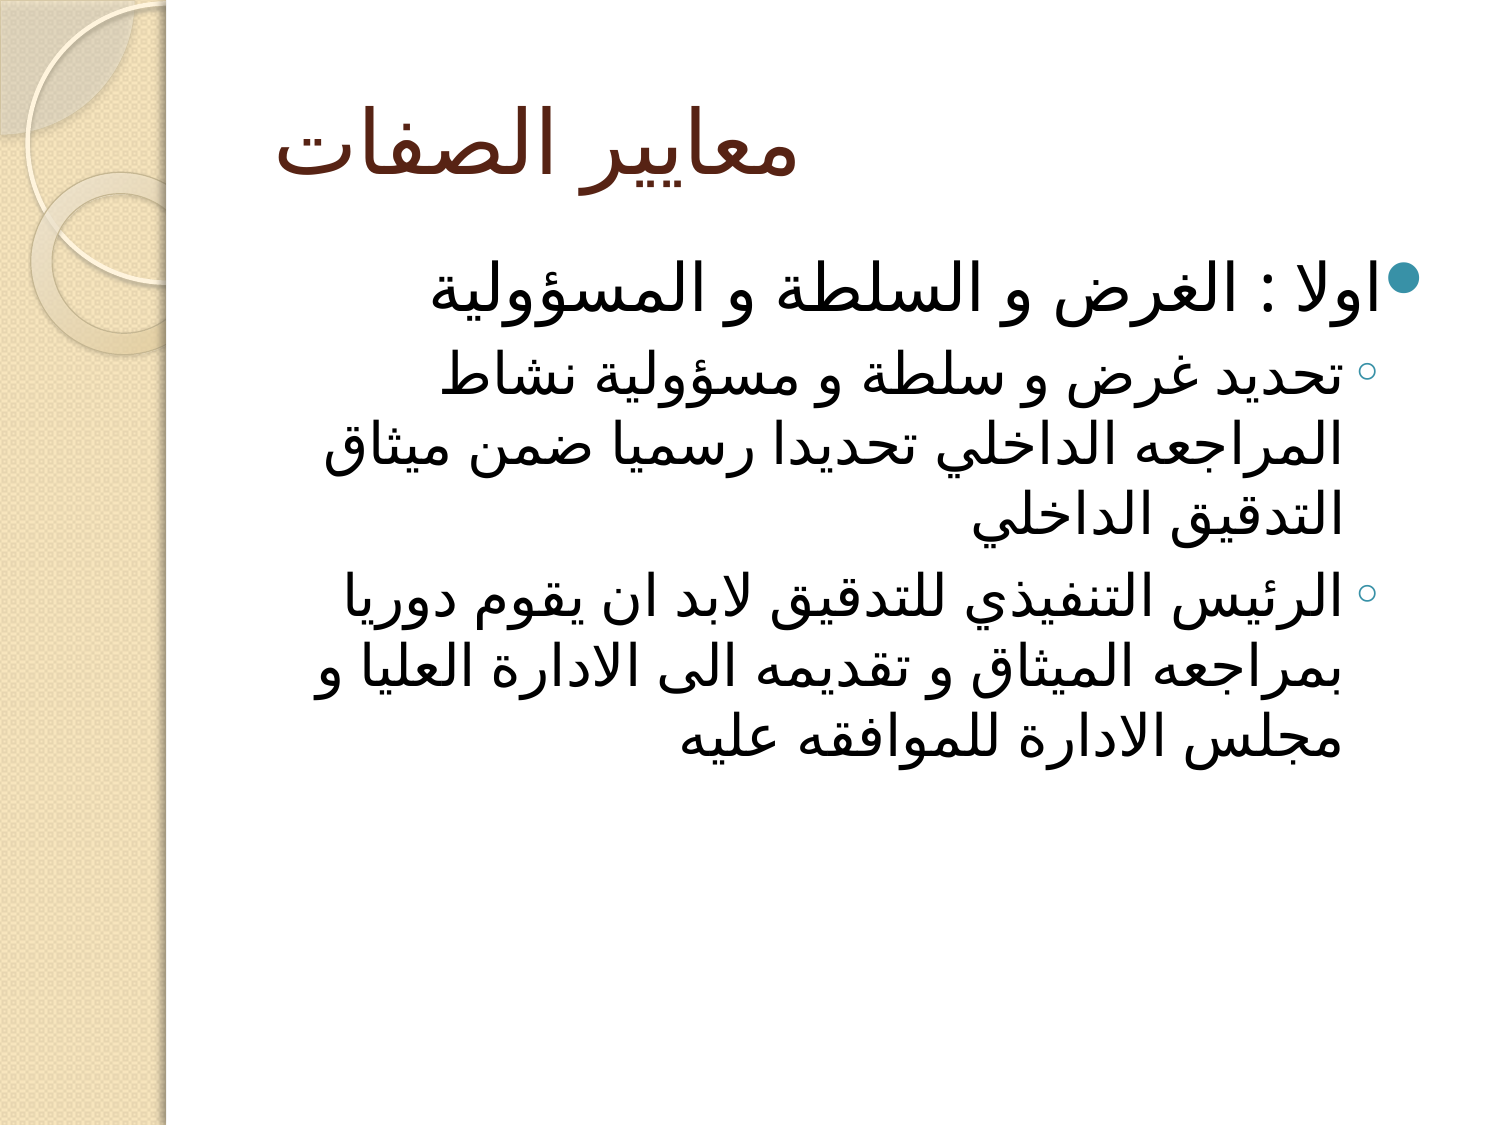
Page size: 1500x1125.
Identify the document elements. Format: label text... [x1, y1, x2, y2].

title معايير الصفات [235, 45, 1466, 233]
list اولا : الغرض و السلطة و المسؤولية تحديد غرض و سلطة و مسؤولية نشاط المراجعه الداخلي تحديدا رسميا ضمن ميثاق التدقيق الداخلي الرئيس التنفيذي للتدقيق لابد ان يقوم دوريا بمراجعه الميثاق و تقديمه الى الادارة العليا و مجلس الادارة للموافقه عليه [235, 237, 1466, 1025]
